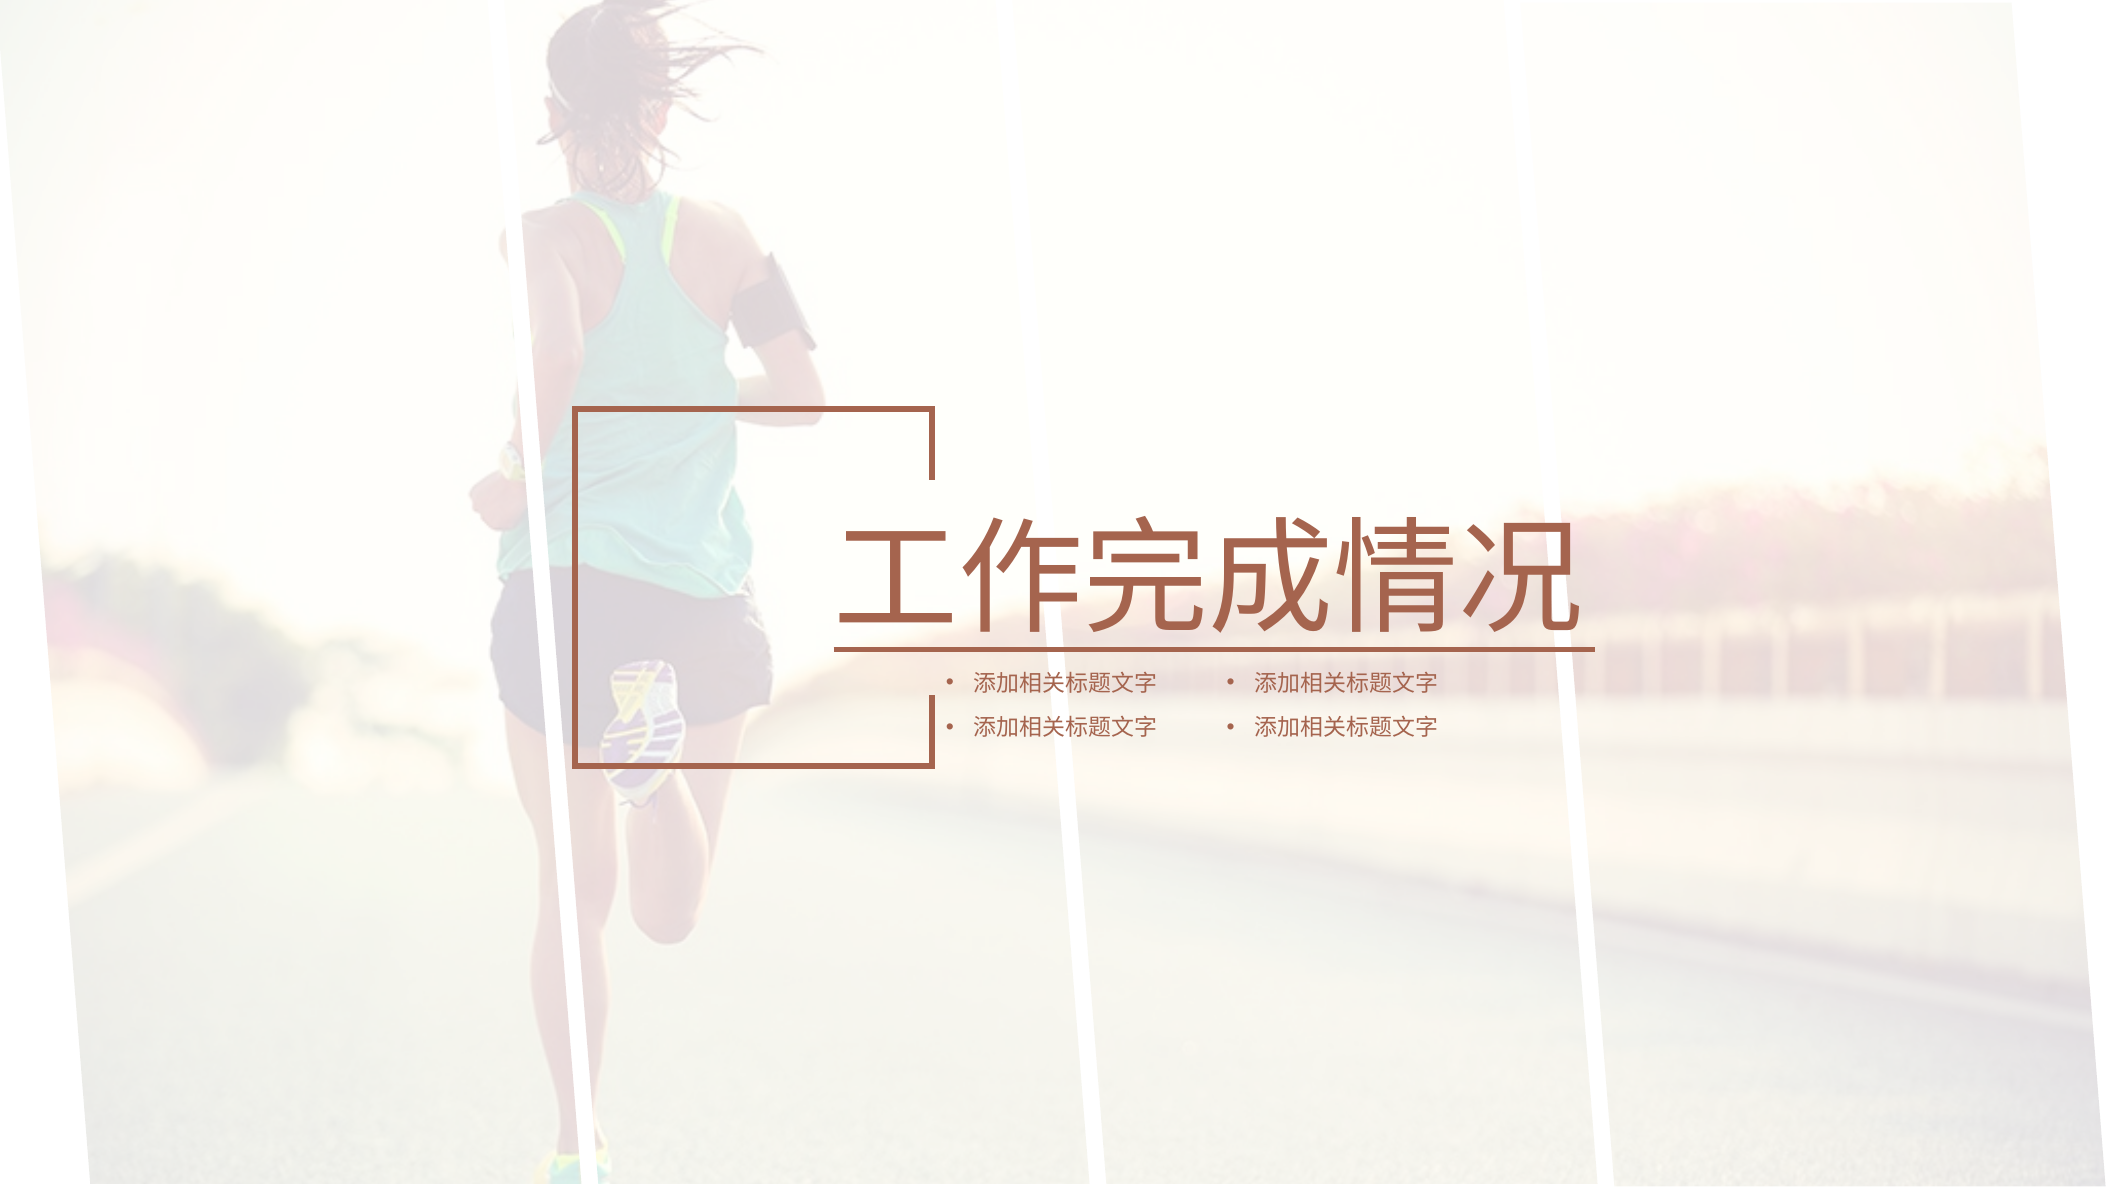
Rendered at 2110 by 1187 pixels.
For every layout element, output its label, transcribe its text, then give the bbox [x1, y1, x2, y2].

text_box 添加相关标题文字 [1211, 705, 1454, 748]
text_box 添加相关标题文字 [931, 660, 1173, 703]
text_box 添加相关标题文字 [1211, 660, 1454, 703]
text_box 添加相关标题文字 [931, 705, 1173, 748]
text_box [574, 408, 933, 767]
